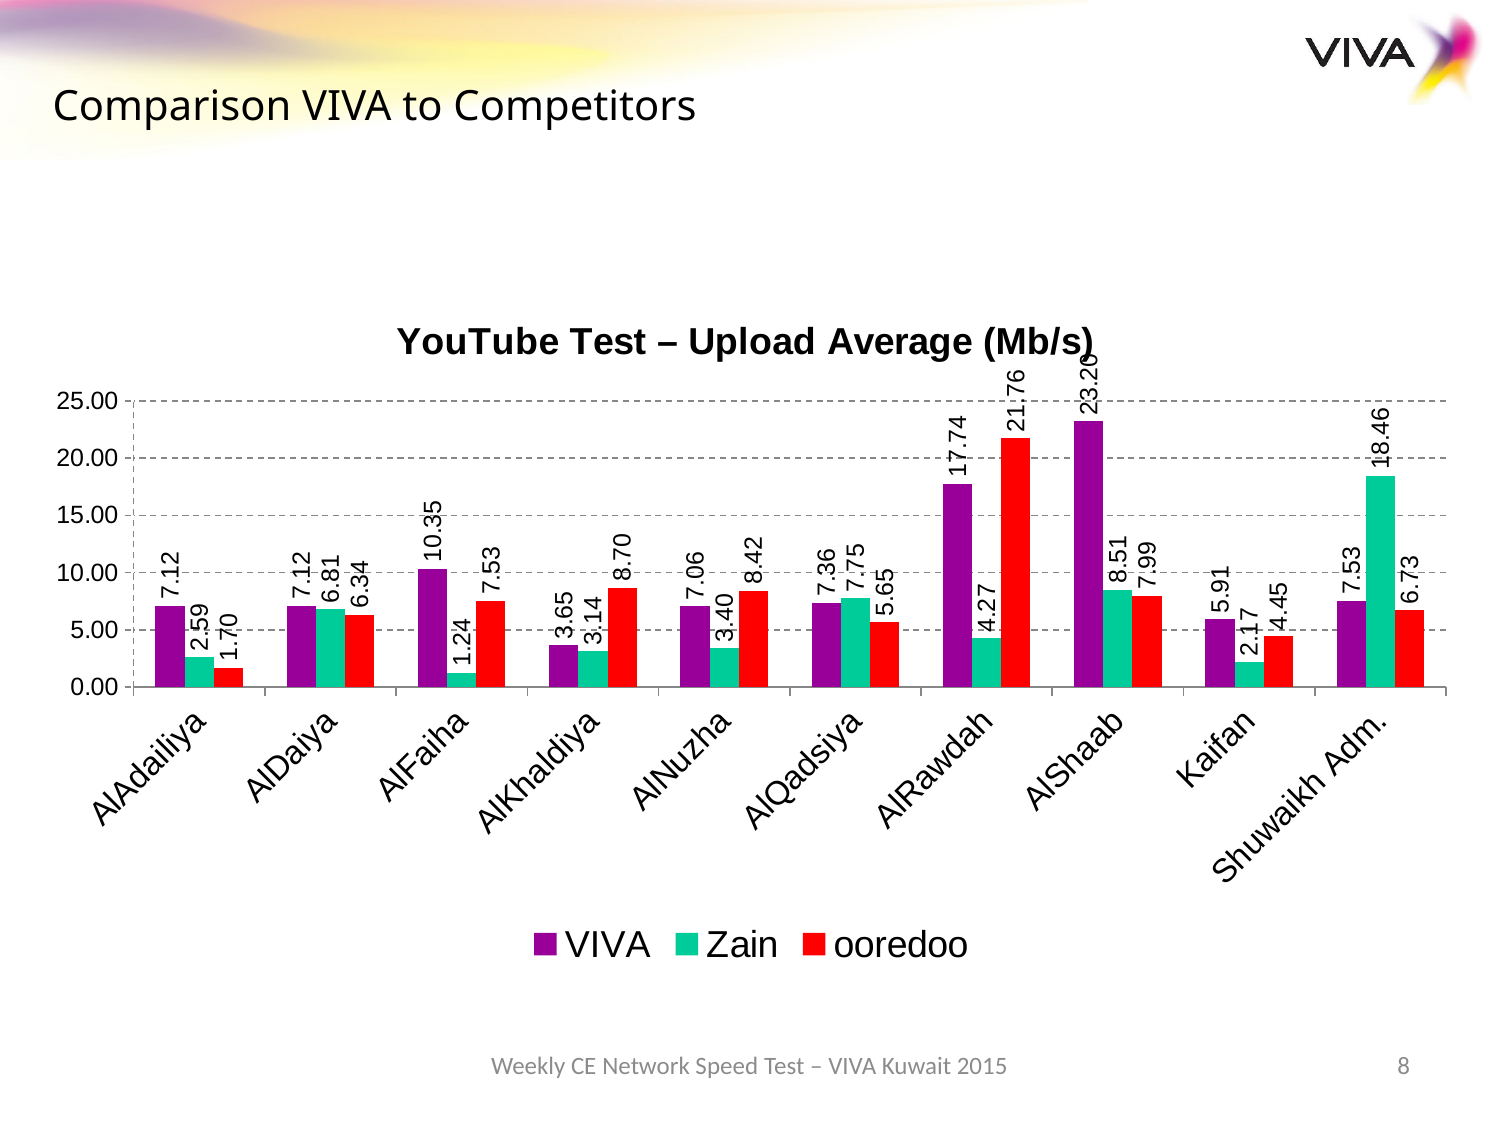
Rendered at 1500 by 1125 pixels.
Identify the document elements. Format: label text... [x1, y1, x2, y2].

chart [27, 287, 1476, 974]
text_box Weekly CE Network Speed Test – VIVA Kuwait 2015 [205, 1042, 1074, 1103]
text_box 8 [1074, 1042, 1425, 1103]
text_box Comparison VIVA to Competitors [37, 24, 1278, 184]
picture [0, 0, 1089, 160]
picture [1300, 12, 1485, 105]
